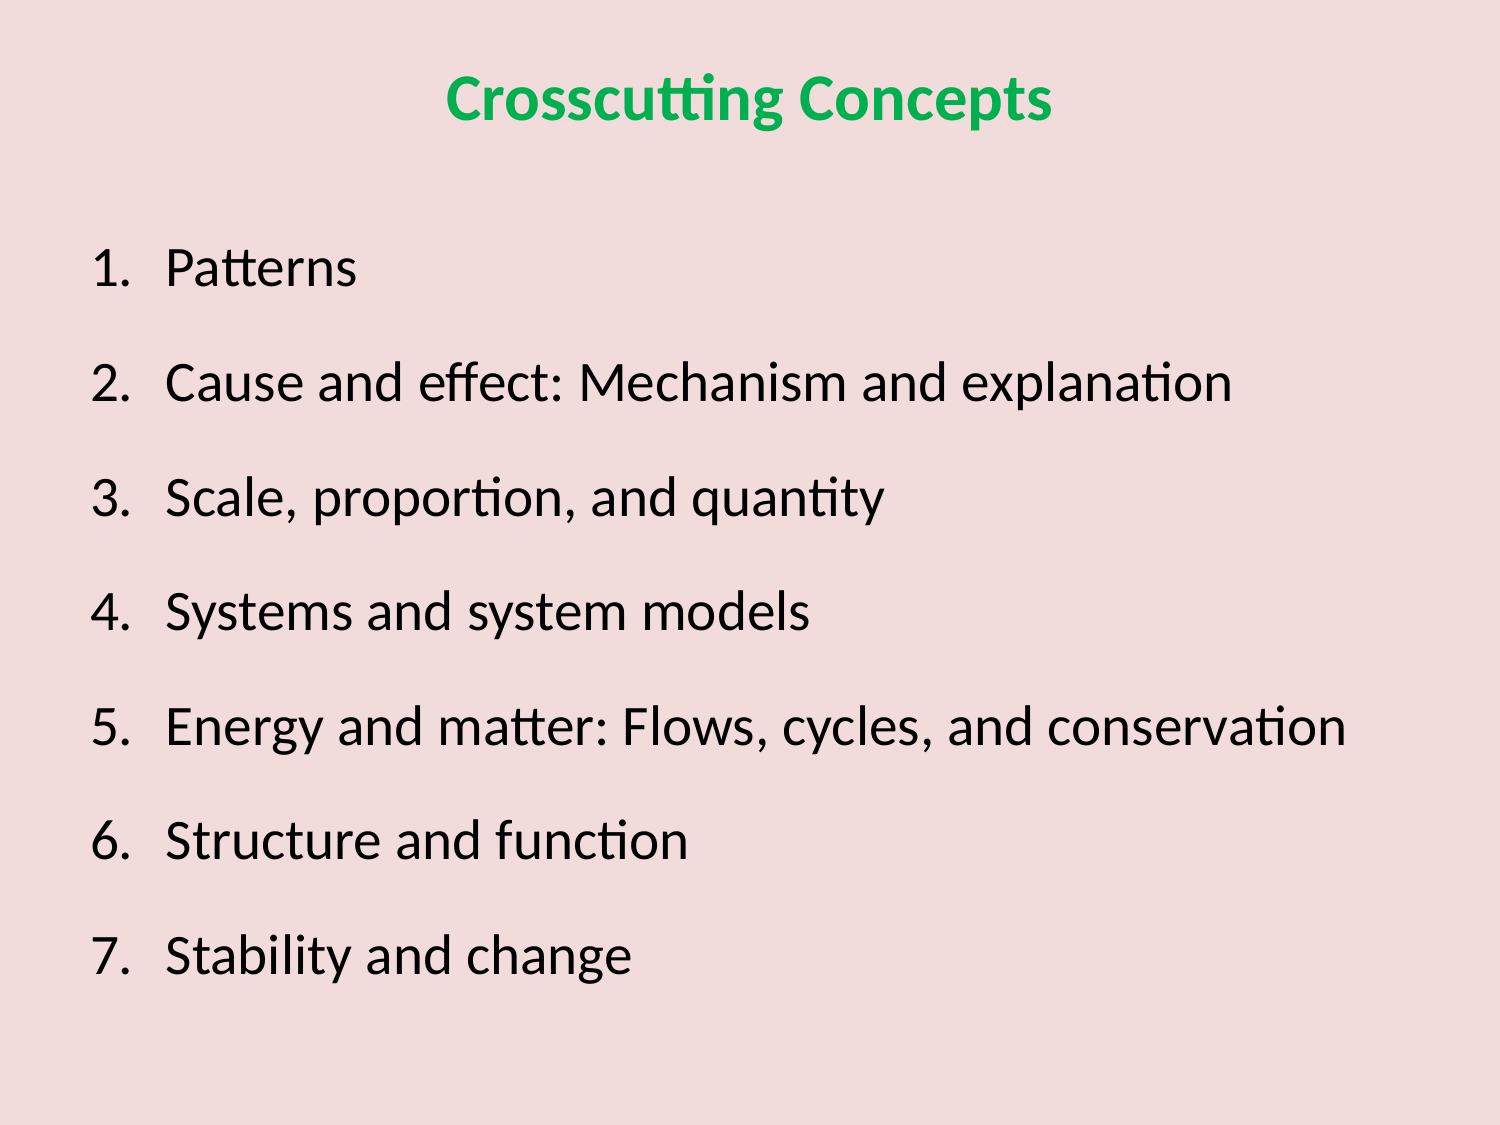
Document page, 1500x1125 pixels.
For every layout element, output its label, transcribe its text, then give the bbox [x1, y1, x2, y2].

list Patterns Cause and effect: Mechanism and explanation Scale, proportion, and quantity Systems and system models Energy and matter: Flows, cycles, and conservation Structure and function Stability and change [75, 187, 1425, 1005]
title Crosscutting Concepts [75, 0, 1425, 187]
